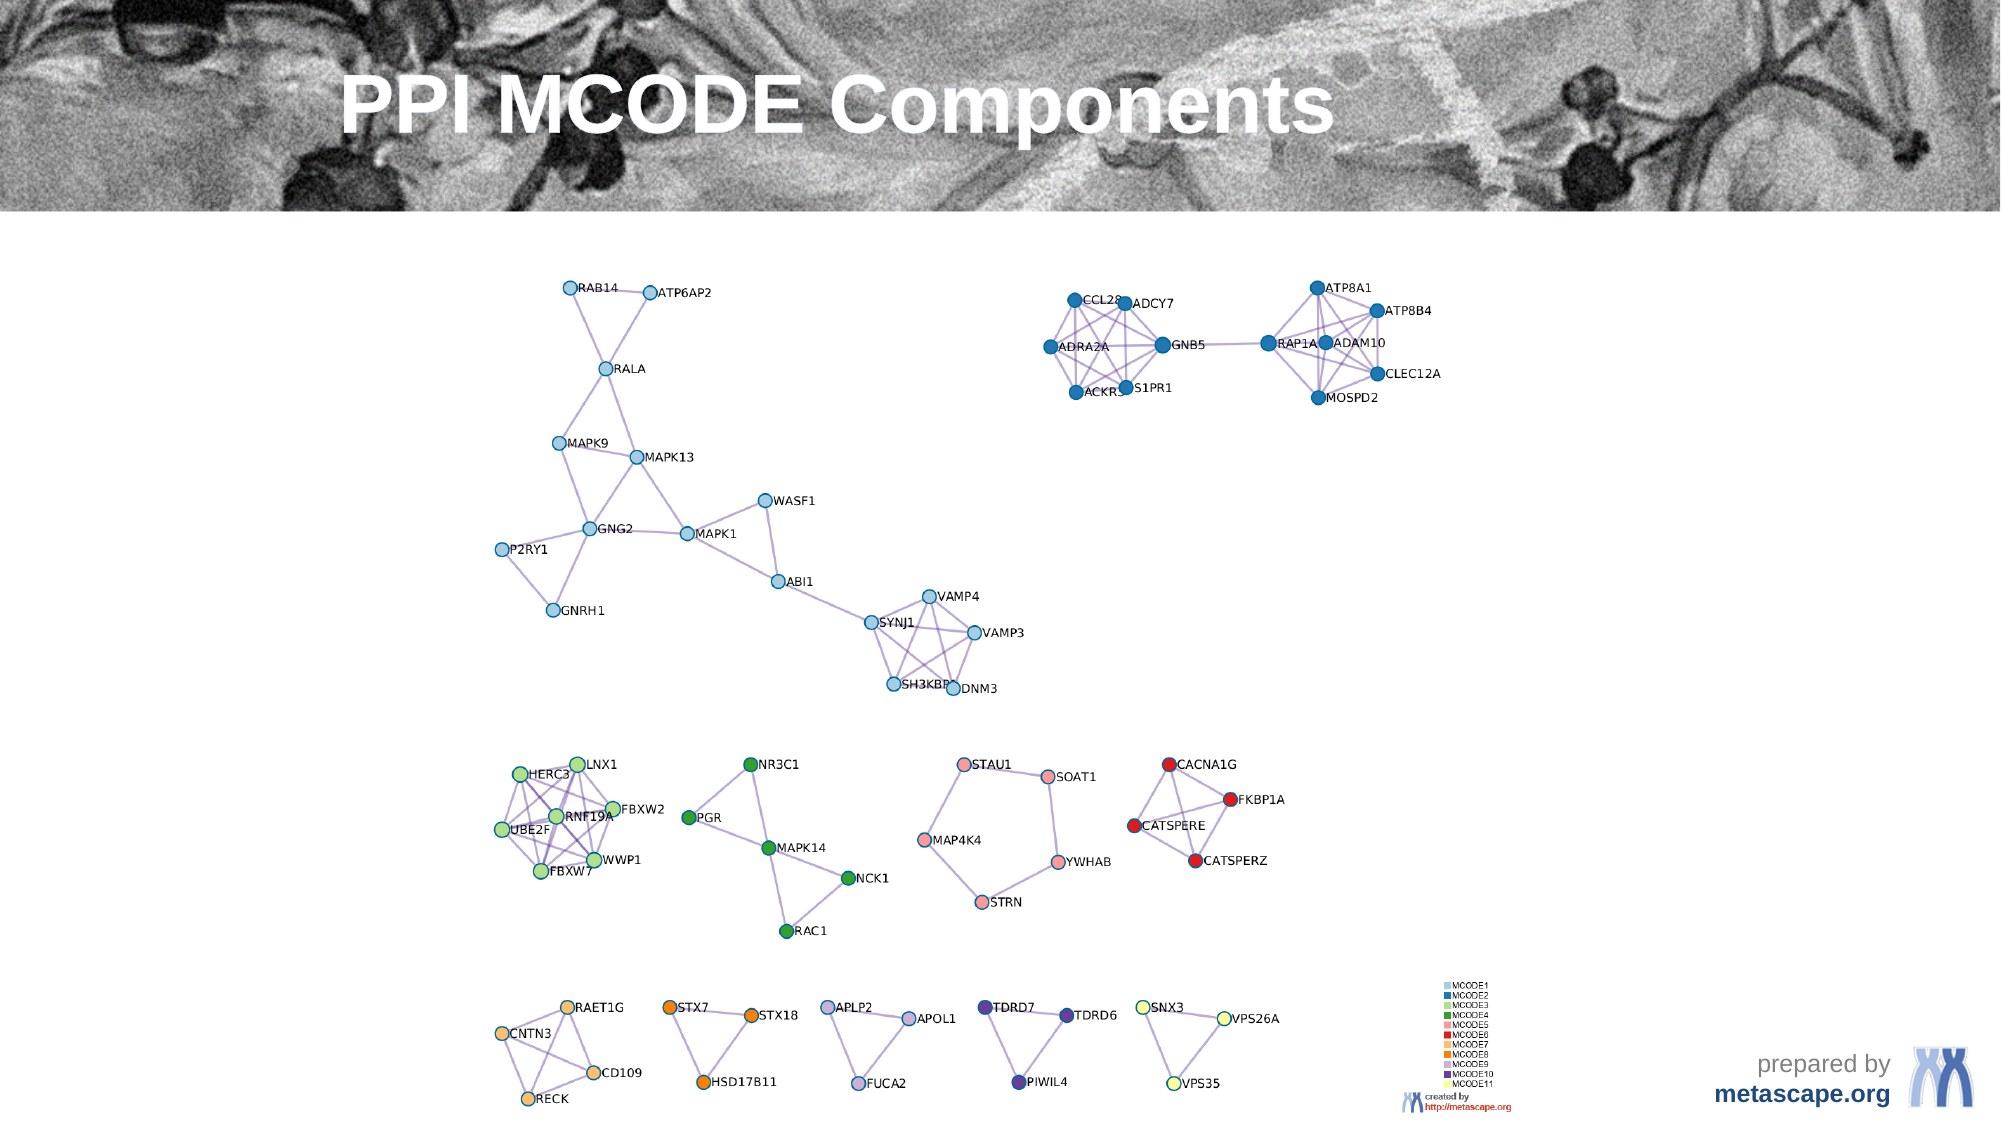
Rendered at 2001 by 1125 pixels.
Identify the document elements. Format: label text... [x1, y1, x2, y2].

title PPI MCODE Components [323, 11, 1501, 187]
picture [0, 0, 2001, 1125]
